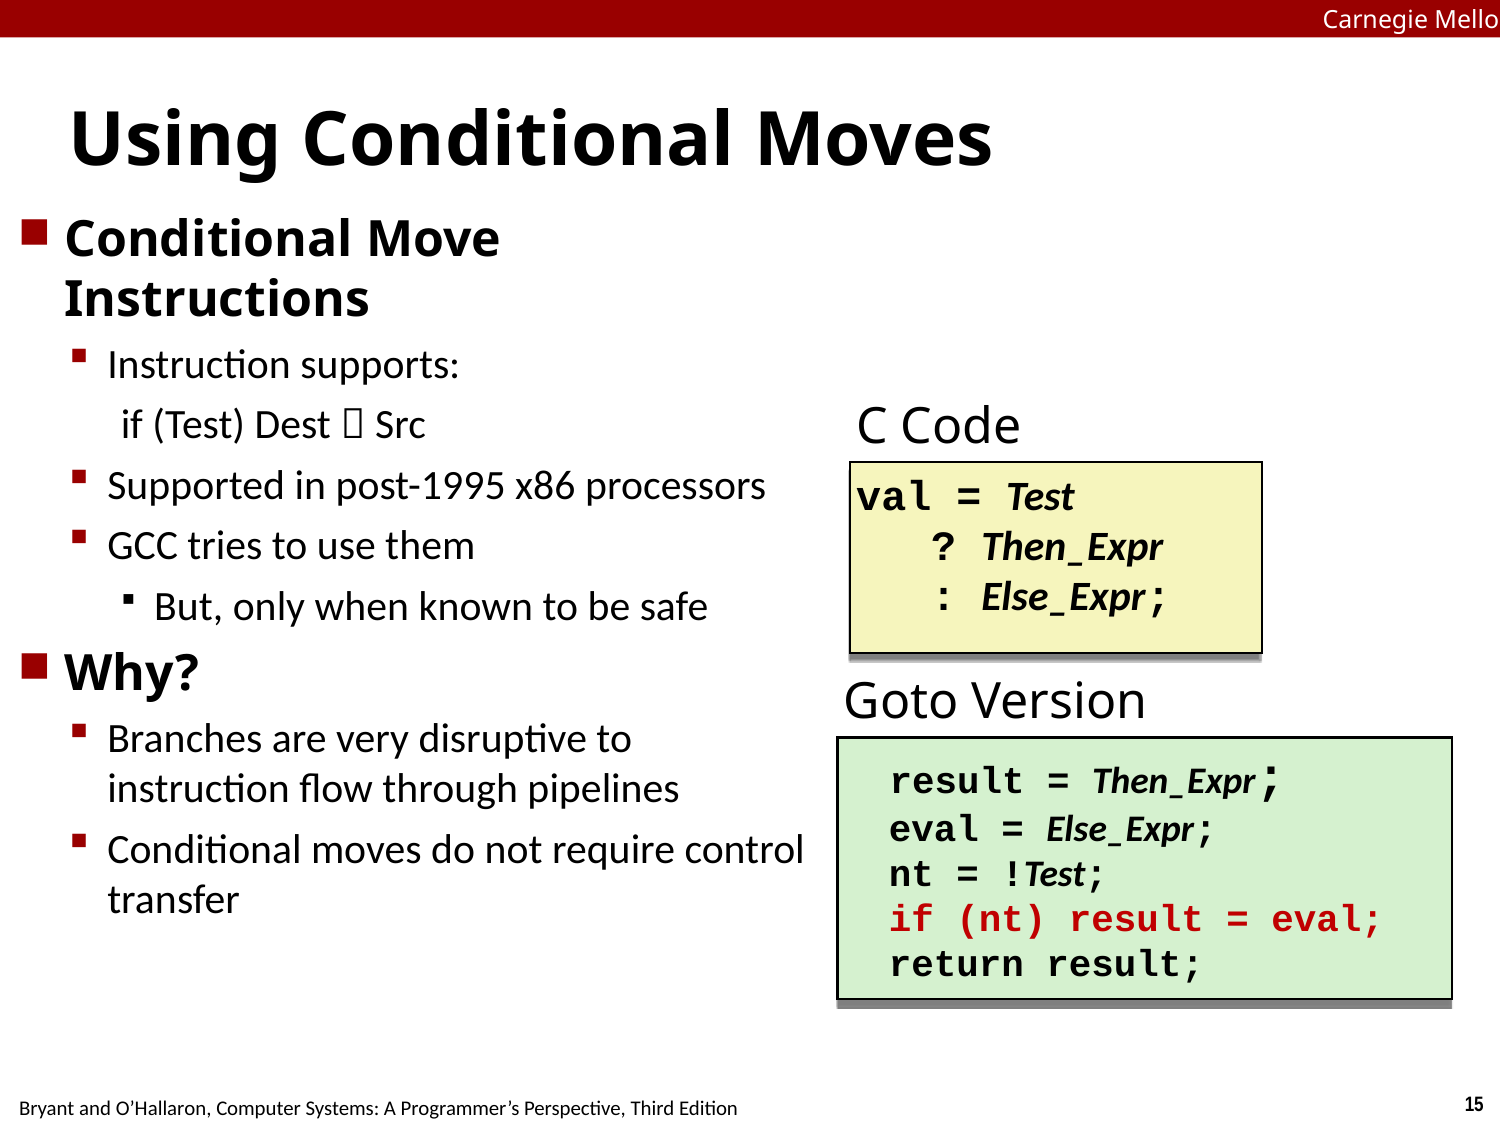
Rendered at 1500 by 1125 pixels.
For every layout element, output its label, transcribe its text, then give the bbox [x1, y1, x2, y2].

text_box [0, 0, 1500, 38]
title Using Conditional Moves [62, 41, 1438, 230]
text_box C Code [849, 387, 1332, 461]
text_box val = Test ? Then_Expr : Else_Expr; [849, 462, 1263, 653]
text_box Goto Version [837, 662, 1217, 736]
text_box Carnegie Mellon [1322, 3, 1500, 33]
list Conditional Move Instructions Instruction supports: if (Test) Dest  Src Supported in post-1995 x86 processors GCC tries to use them But, only when known to be safe Why? Branches are very disruptive to instruction flow through pipelines Conditional moves do not require control transfer [10, 199, 813, 863]
text_box result = Then_Expr; eval = Else_Expr; nt = !Test; if (nt) result = eval; return result; [837, 737, 1453, 999]
